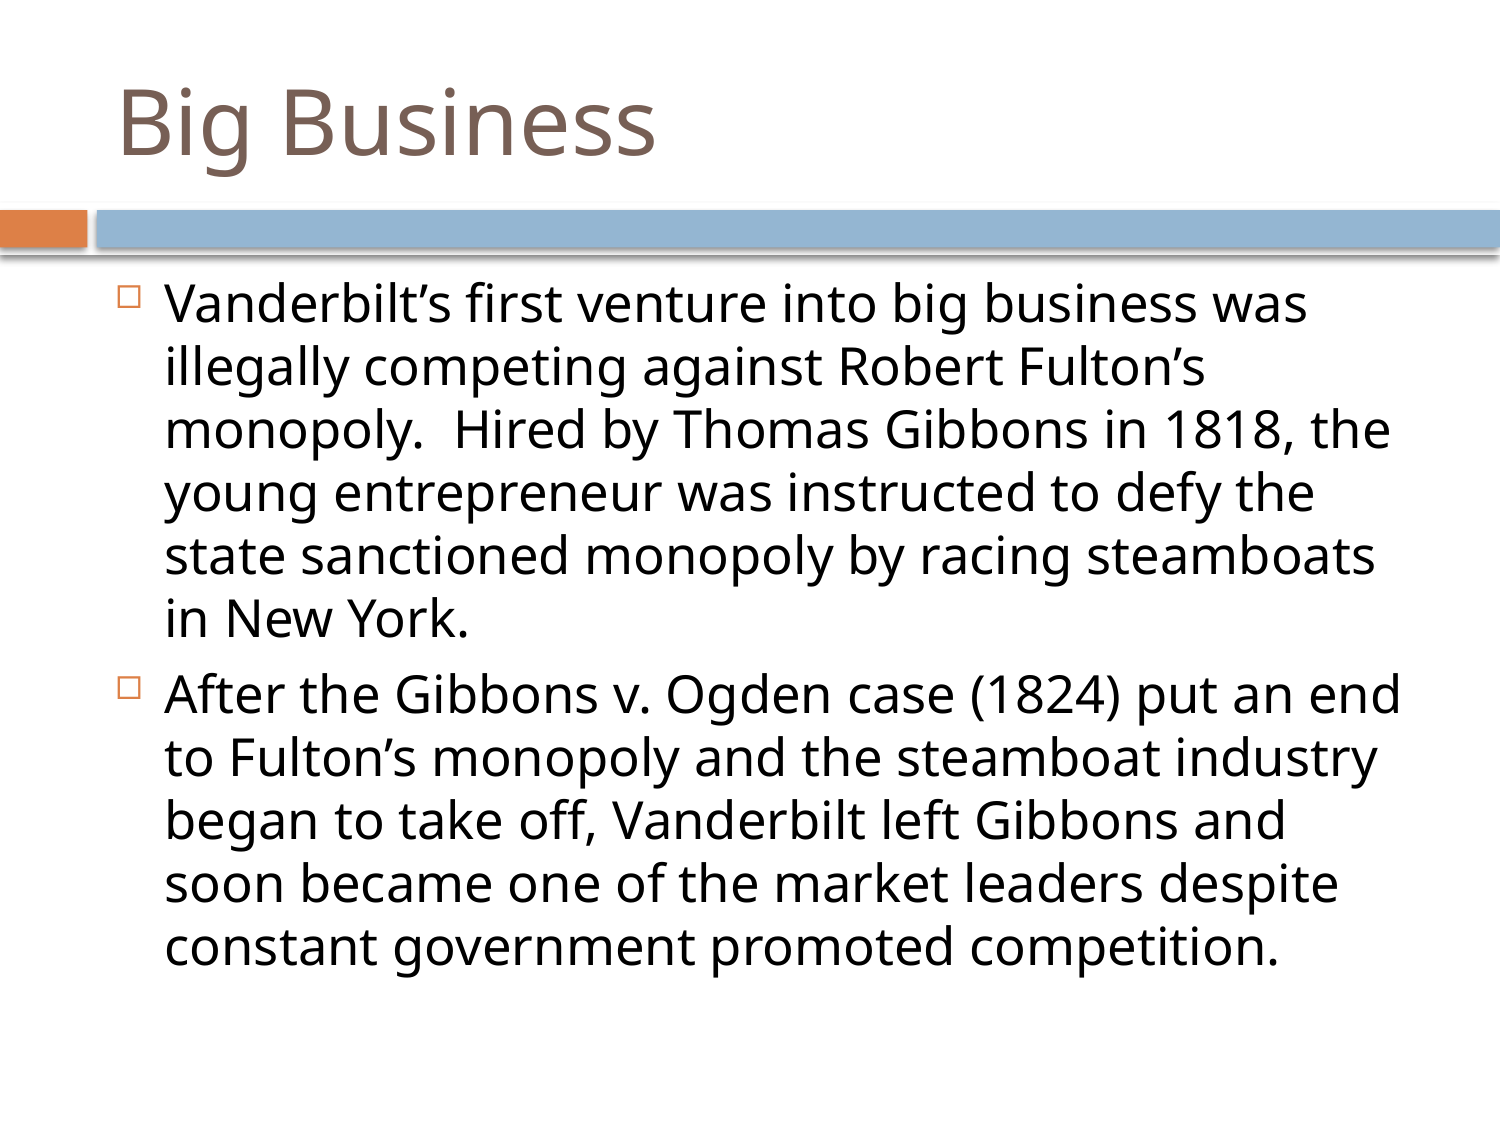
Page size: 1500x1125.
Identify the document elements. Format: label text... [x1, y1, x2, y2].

list Vanderbilt’s first venture into big business was illegally competing against Robert Fulton’s monopoly. Hired by Thomas Gibbons in 1818, the young entrepreneur was instructed to defy the state sanctioned monopoly by racing steamboats in New York. After the Gibbons v. Ogden case (1824) put an end to Fulton’s monopoly and the steamboat industry began to take off, Vanderbilt left Gibbons and soon became one of the market leaders despite constant government promoted competition. [100, 262, 1438, 1000]
title Big Business [100, 37, 1438, 200]
